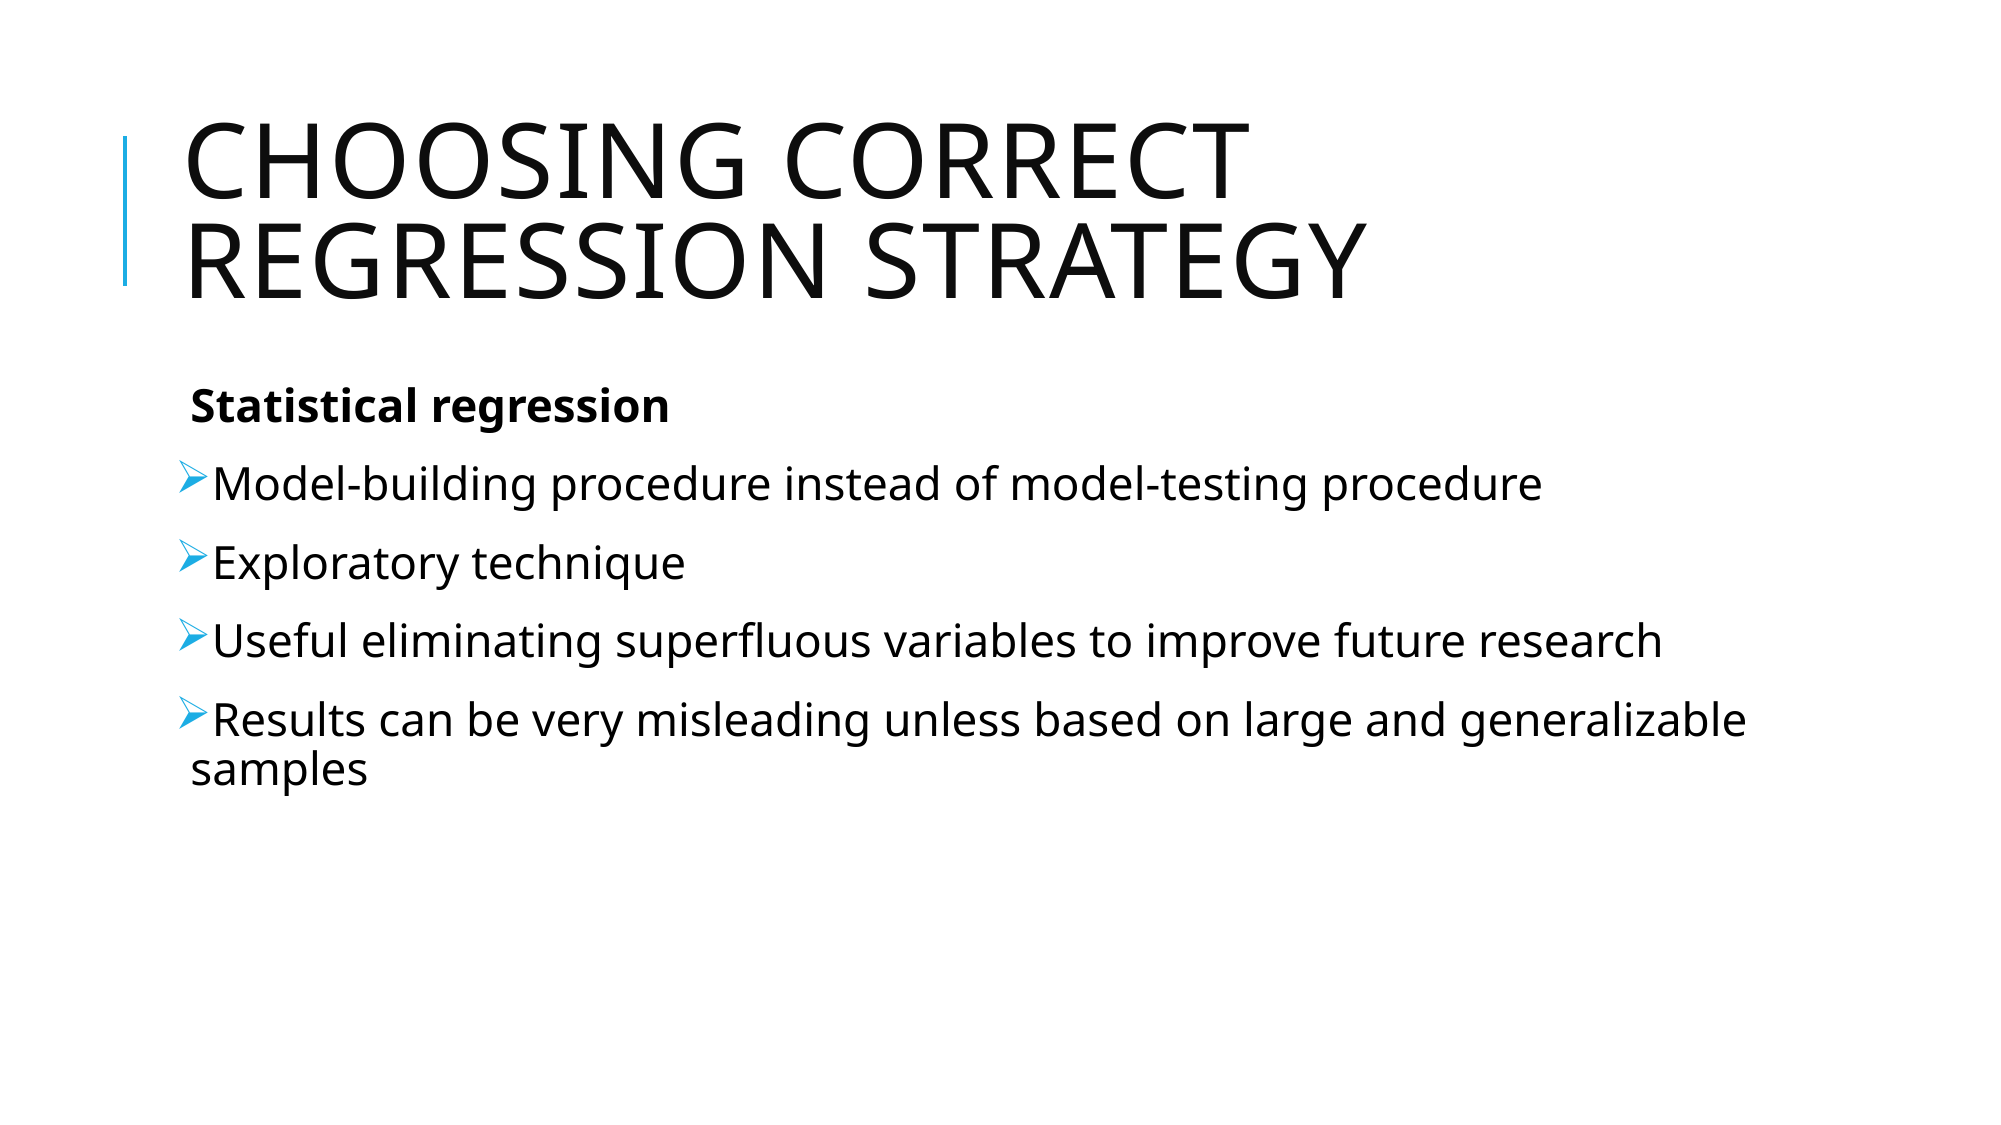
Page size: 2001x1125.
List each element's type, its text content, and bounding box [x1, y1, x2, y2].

title Choosing Correct Regression Strategy [168, 96, 1763, 342]
list Statistical regression Model-building procedure instead of model-testing procedure Exploratory technique Useful eliminating superfluous variables to improve future research Results can be very misleading unless based on large and generalizable samples [168, 375, 1763, 1035]
